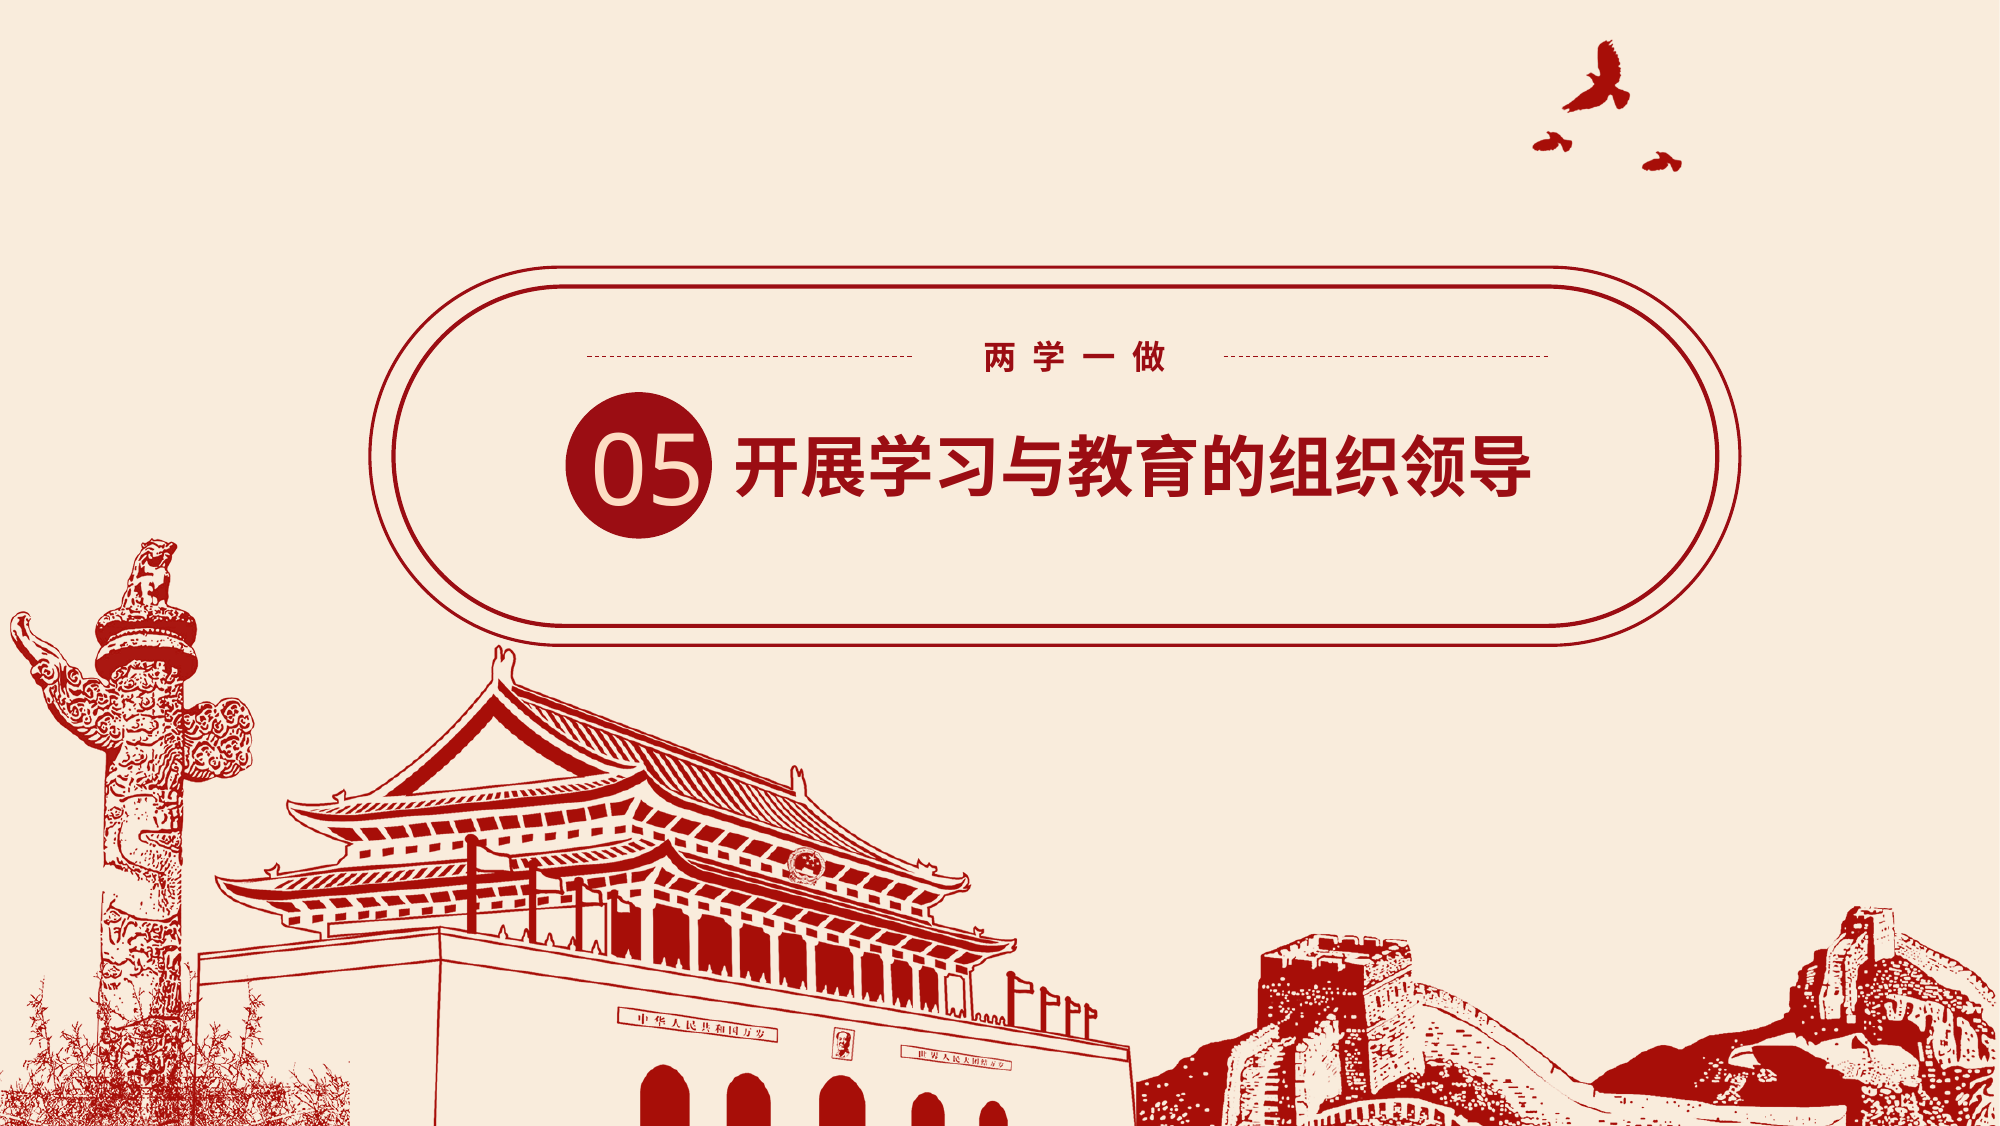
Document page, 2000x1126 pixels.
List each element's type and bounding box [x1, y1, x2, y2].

picture [0, 0, 2000, 1126]
text_box [565, 380, 788, 551]
